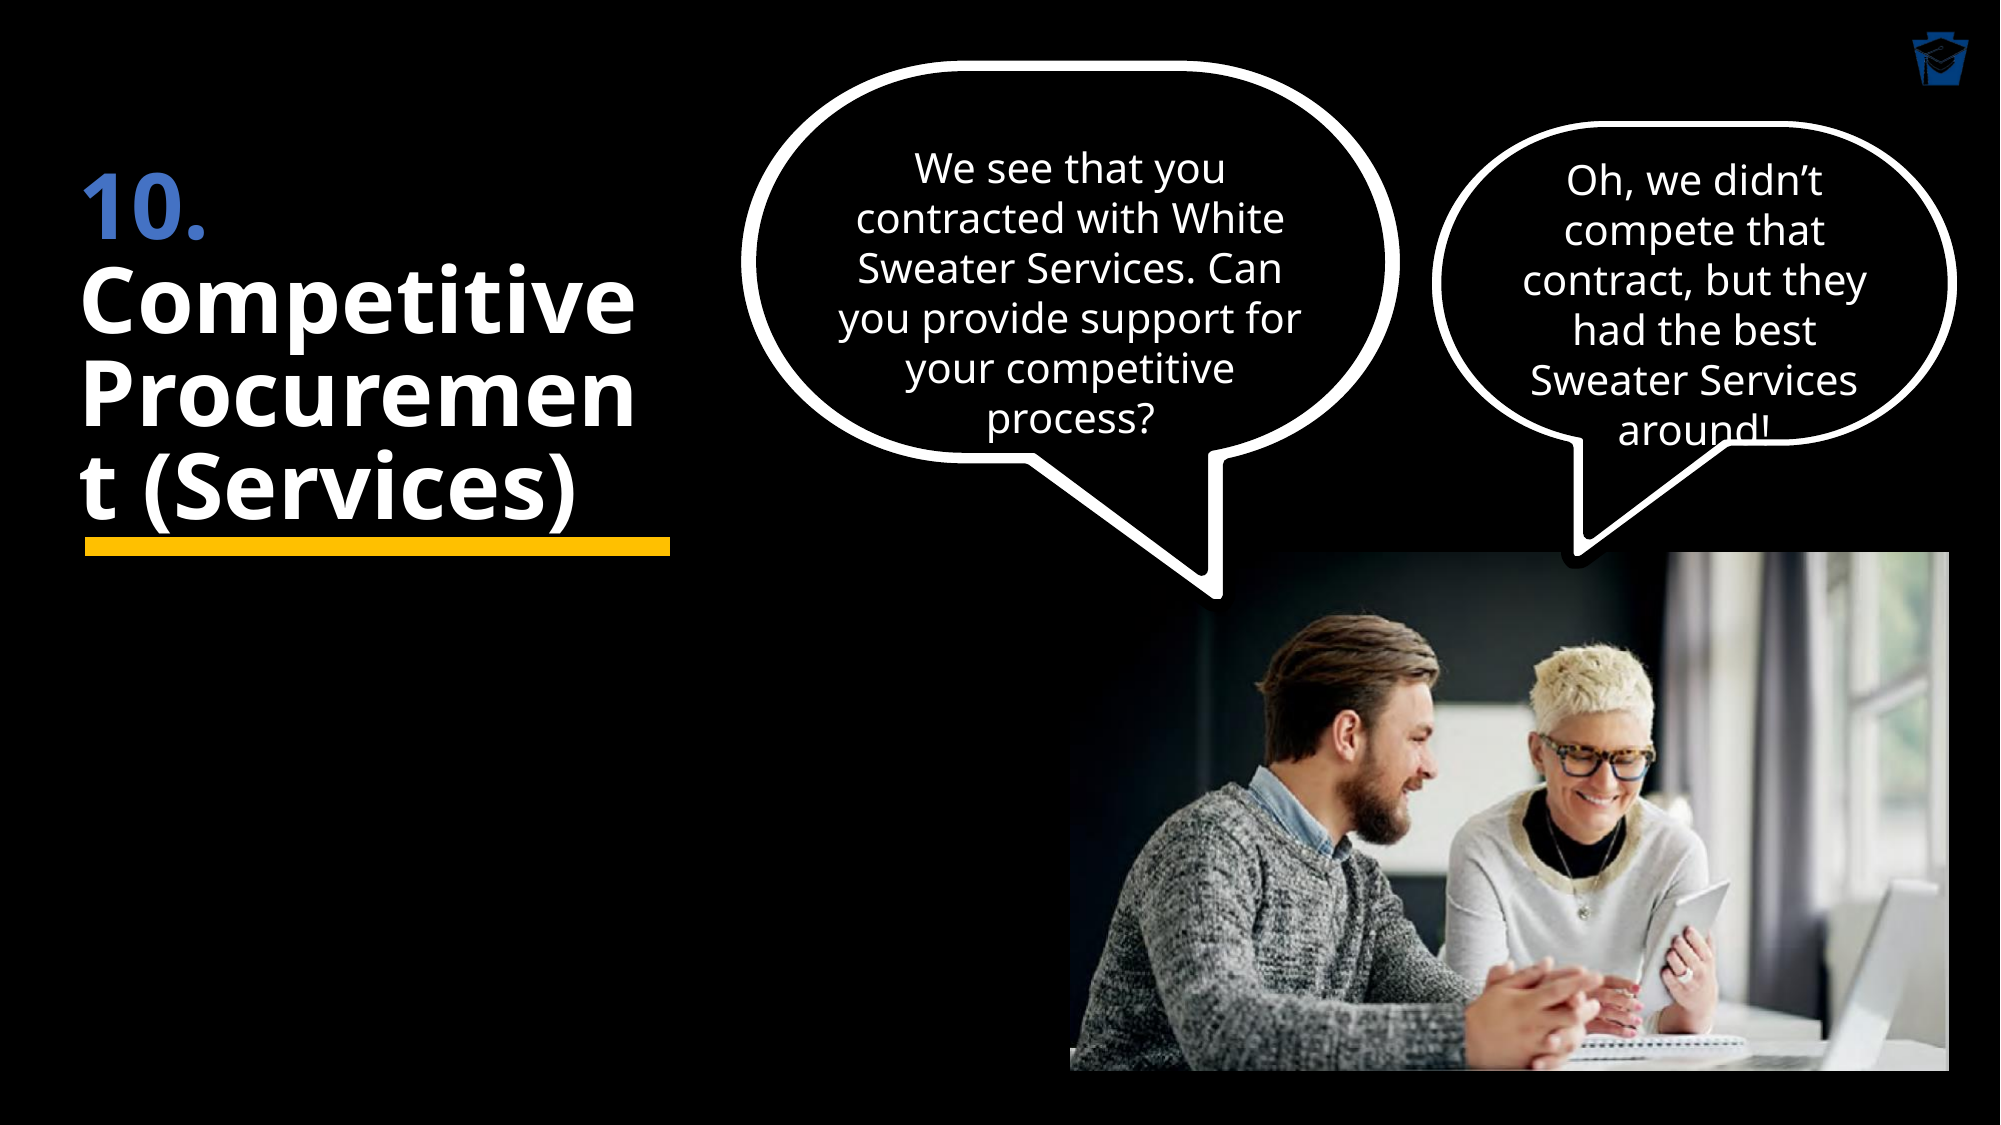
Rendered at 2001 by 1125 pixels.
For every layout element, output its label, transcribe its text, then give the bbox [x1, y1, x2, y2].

title 10. Competitive Procurement (Services) [64, 157, 691, 547]
text_box [1889, 147, 1964, 419]
text_box [867, 450, 1180, 553]
text_box Oh, we didn’t compete that contract, but they had the best Sweater Services around! [1500, 146, 1889, 462]
picture [1904, 21, 1977, 93]
text_box [734, 54, 1407, 425]
text_box [1201, 450, 1275, 553]
text_box [1567, 462, 1718, 553]
text_box [1425, 114, 1887, 419]
text_box We see that you contracted with White Sweater Services. Can you provide support for your competitive process? [821, 134, 1320, 450]
picture [1070, 552, 1949, 1071]
